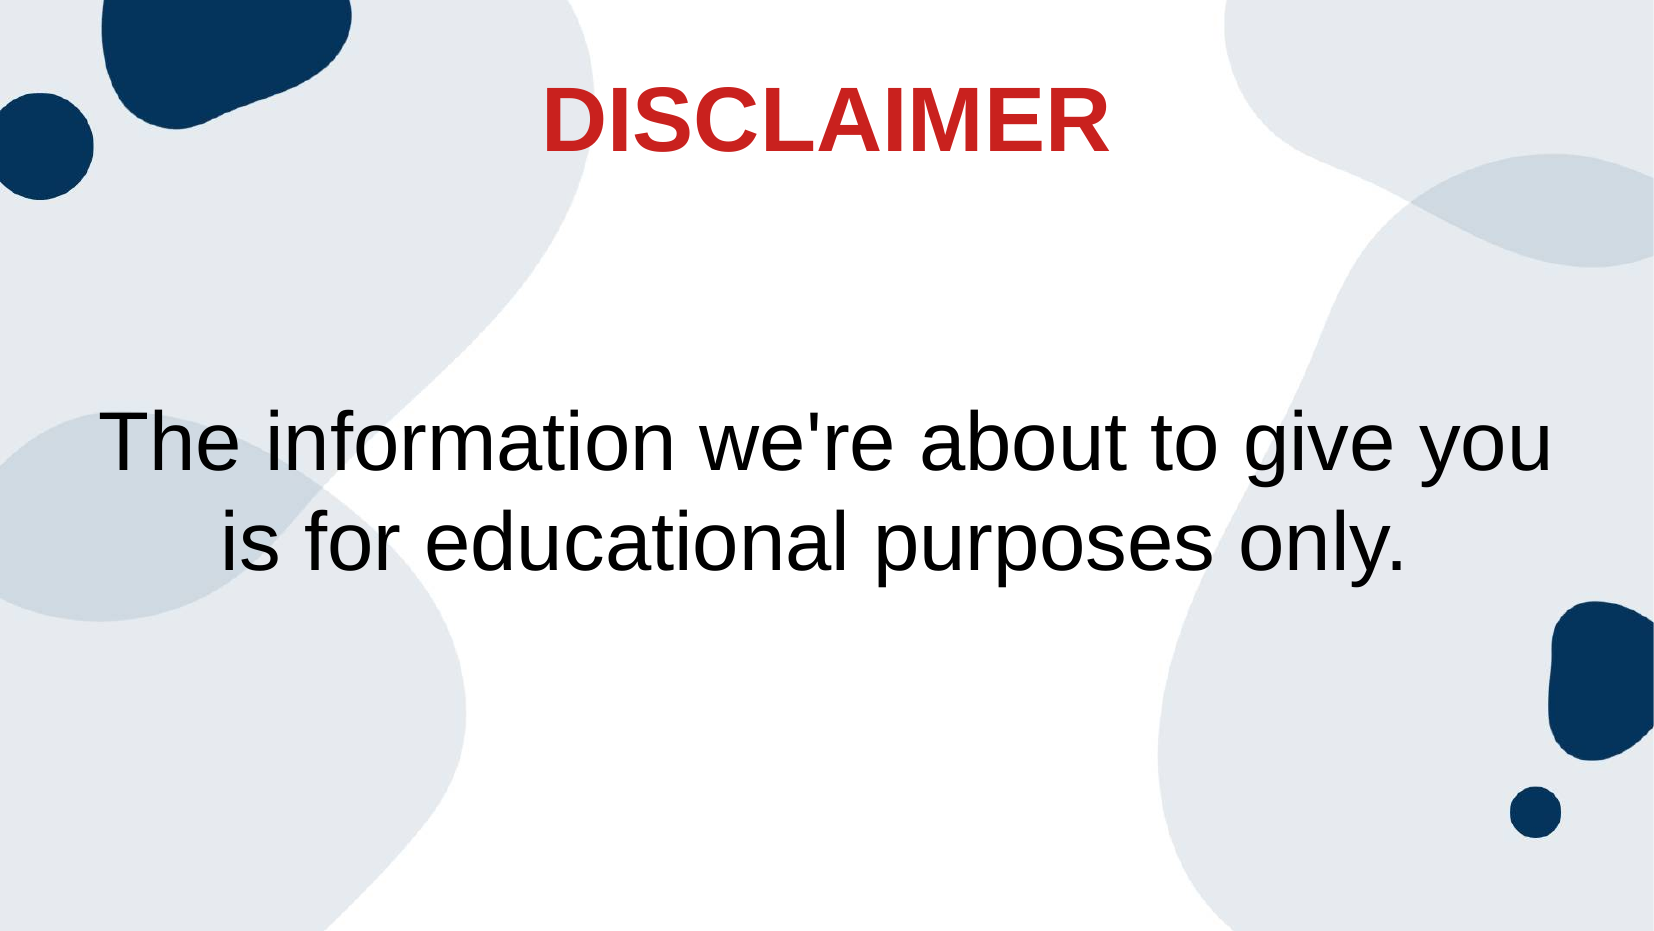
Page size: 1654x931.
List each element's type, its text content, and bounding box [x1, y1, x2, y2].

title DISCLAIMER [82, 37, 1571, 193]
picture [0, 0, 1654, 931]
subtitle The information we're about to give you is for educational purposes only. [82, 217, 1571, 757]
